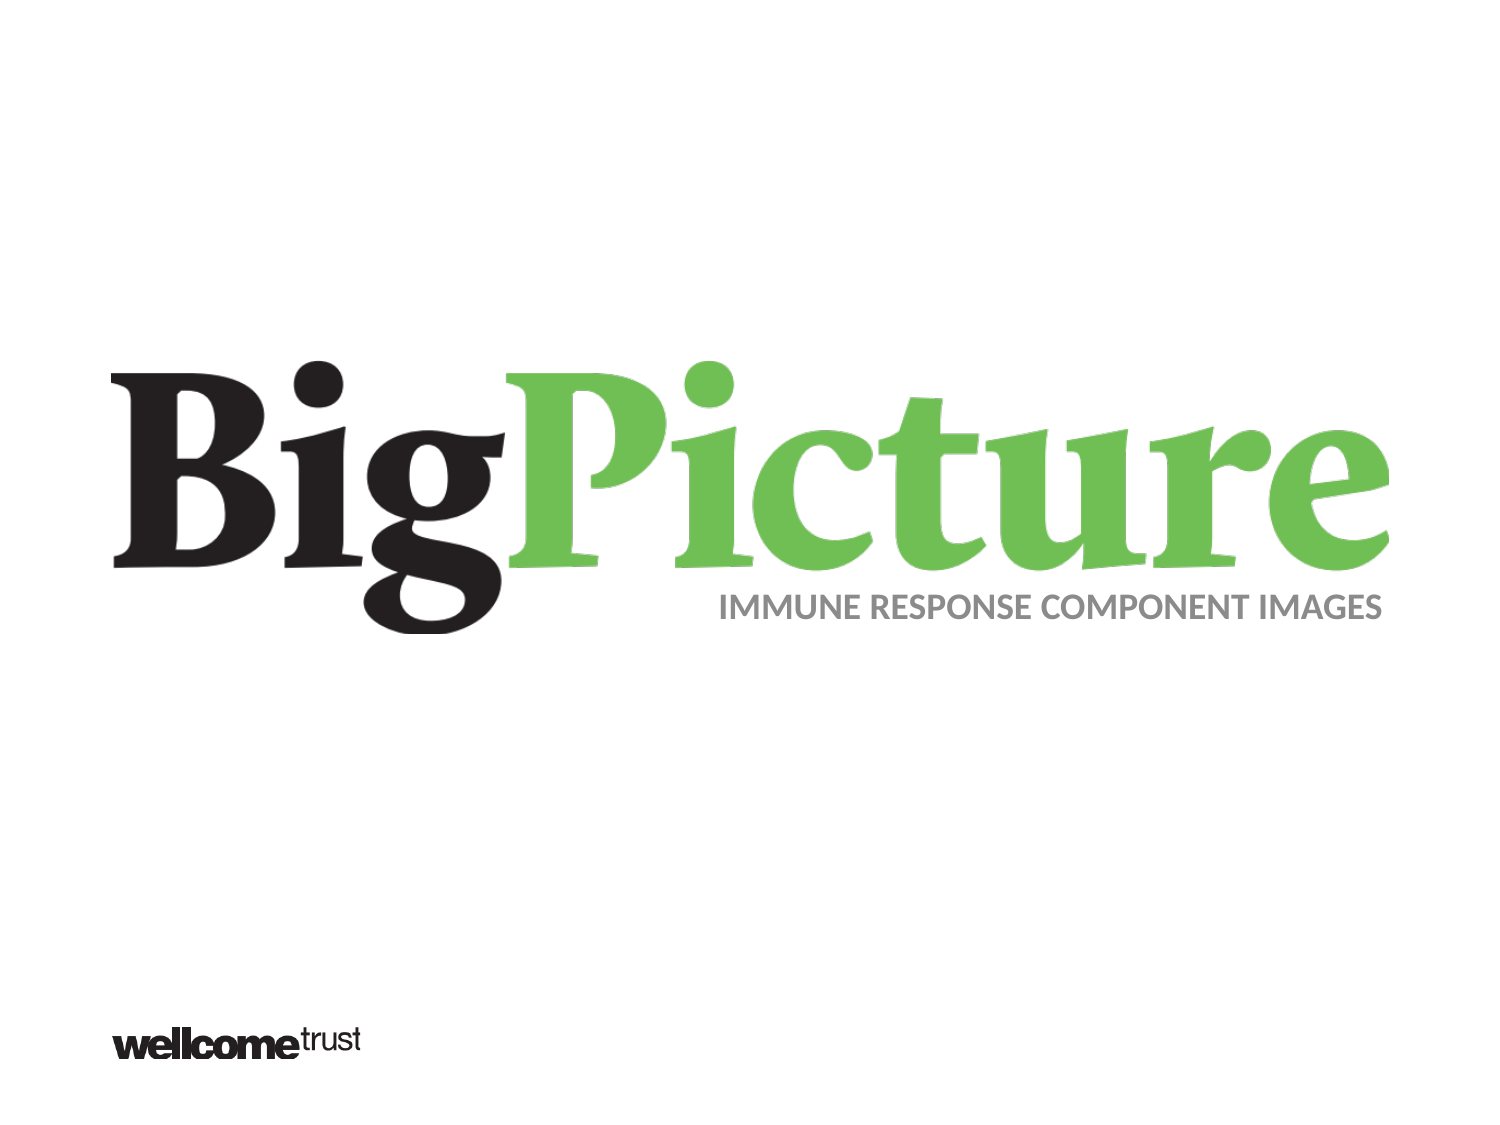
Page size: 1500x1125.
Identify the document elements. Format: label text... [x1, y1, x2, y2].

subtitle IMMUNE RESPONSE COMPONENT IMAGES [537, 574, 1399, 646]
picture [111, 1026, 361, 1059]
picture [110, 360, 1390, 634]
